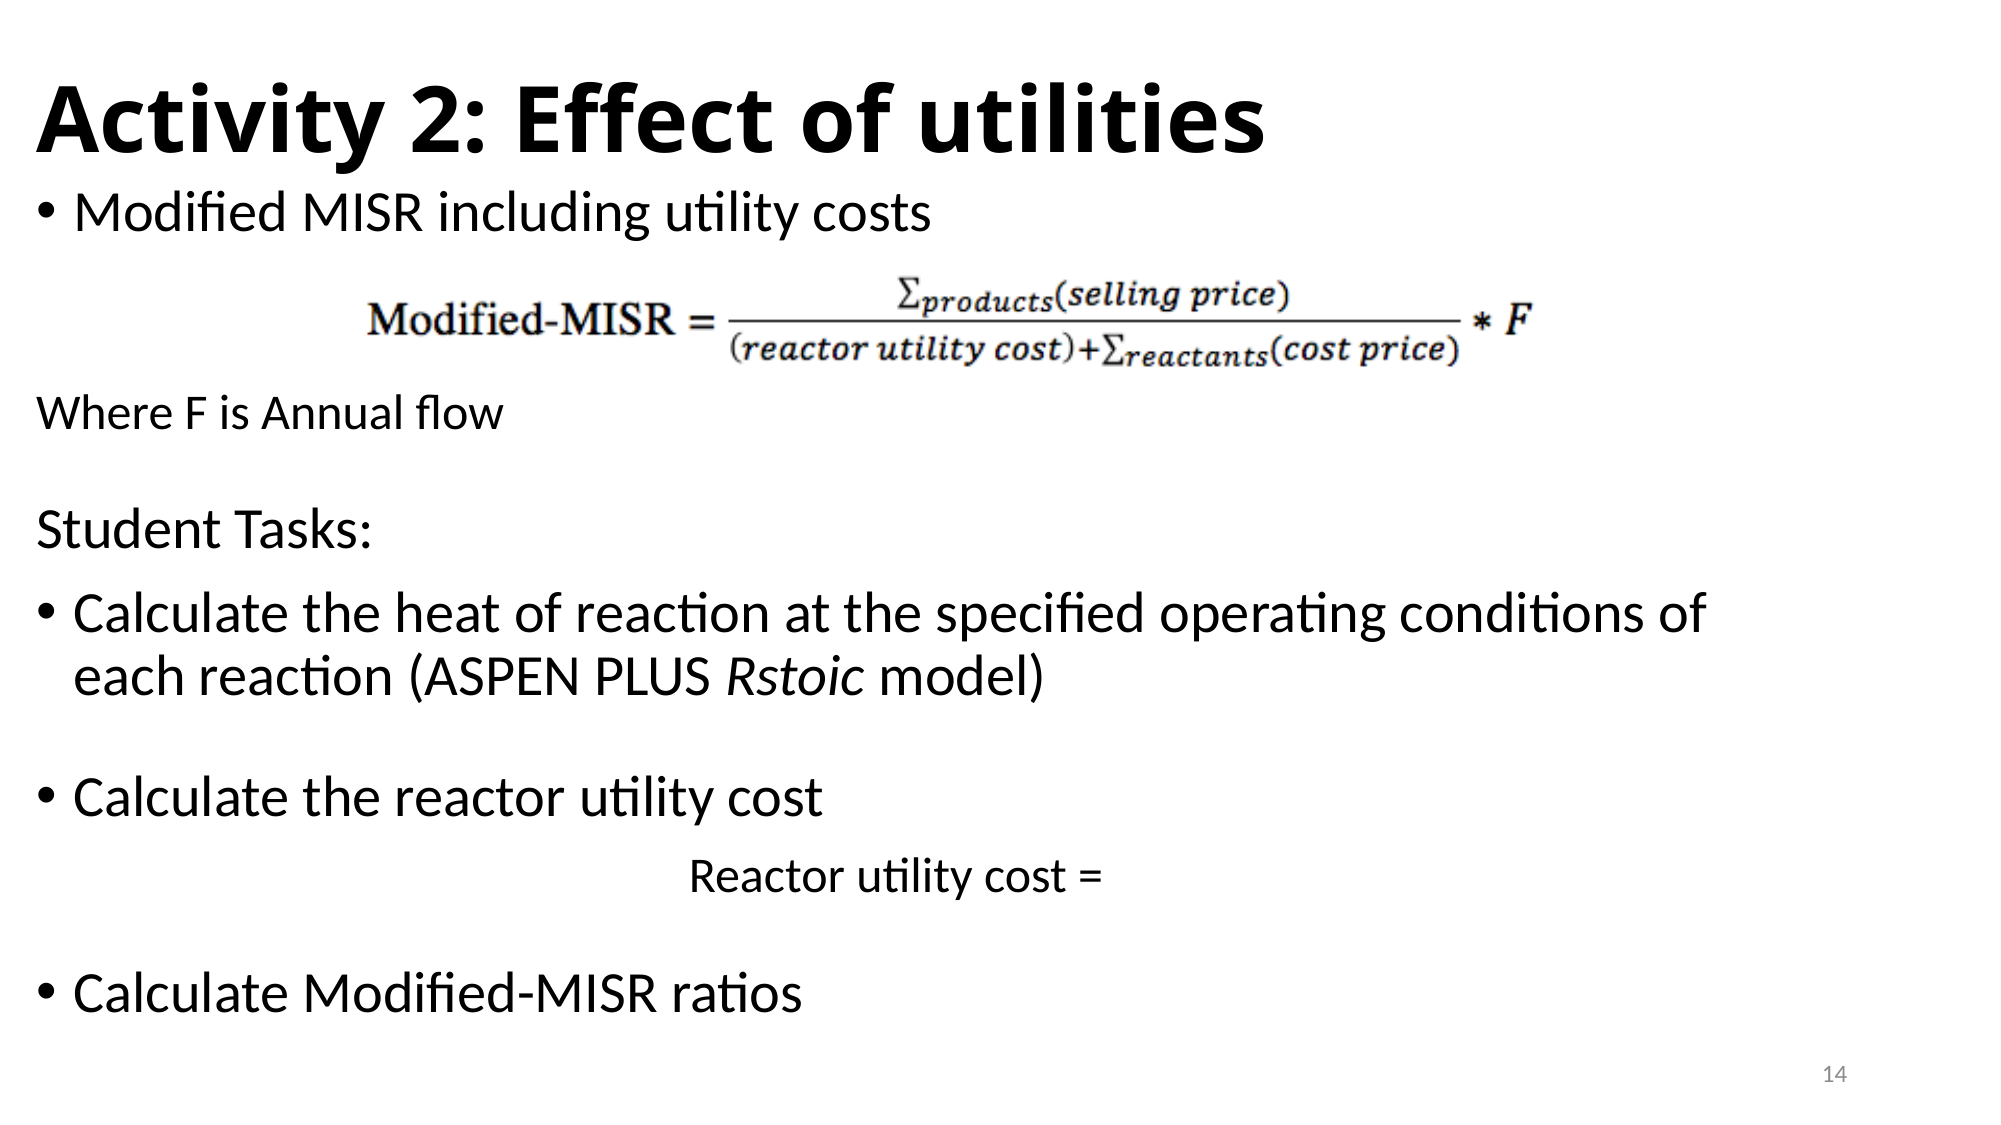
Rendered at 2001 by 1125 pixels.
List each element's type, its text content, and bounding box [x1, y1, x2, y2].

picture [341, 249, 1576, 392]
slide_number 14 [1412, 1042, 1863, 1103]
title Activity 2: Effect of utilities [21, 14, 1746, 232]
